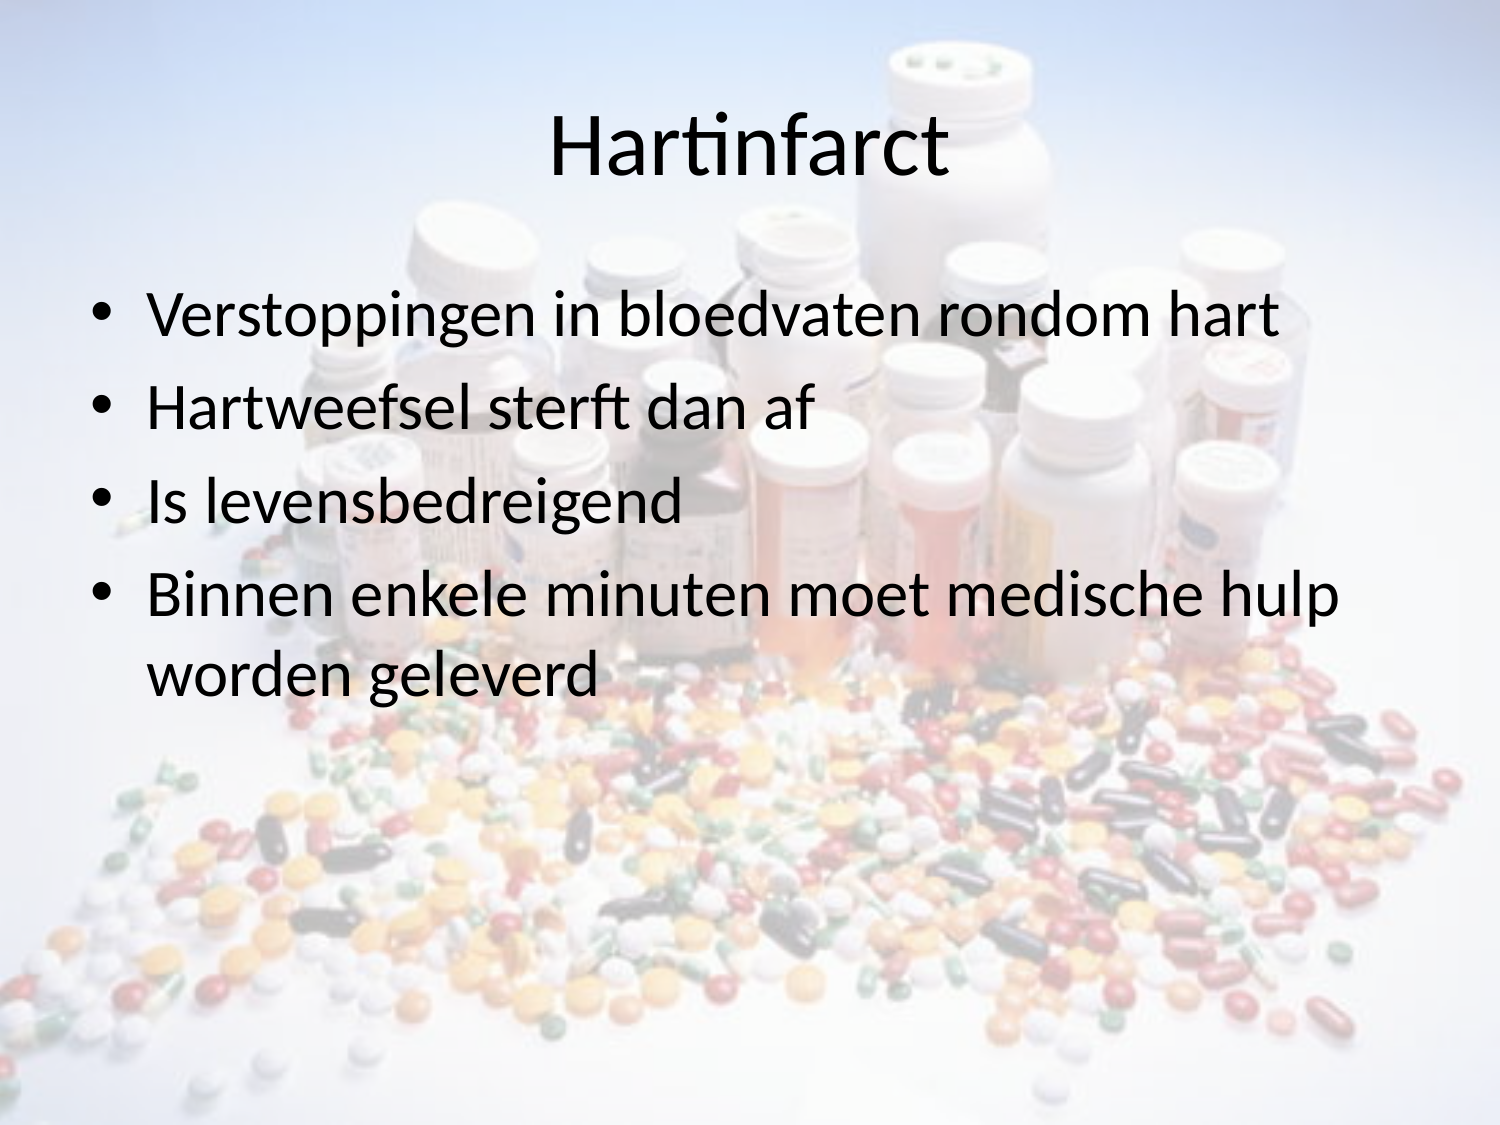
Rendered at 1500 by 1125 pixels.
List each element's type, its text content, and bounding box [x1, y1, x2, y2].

title Hartinfarct [75, 45, 1425, 233]
list Verstoppingen in bloedvaten rondom hart Hartweefsel sterft dan af Is levensbedreigend Binnen enkele minuten moet medische hulp worden geleverd [75, 262, 1425, 1005]
